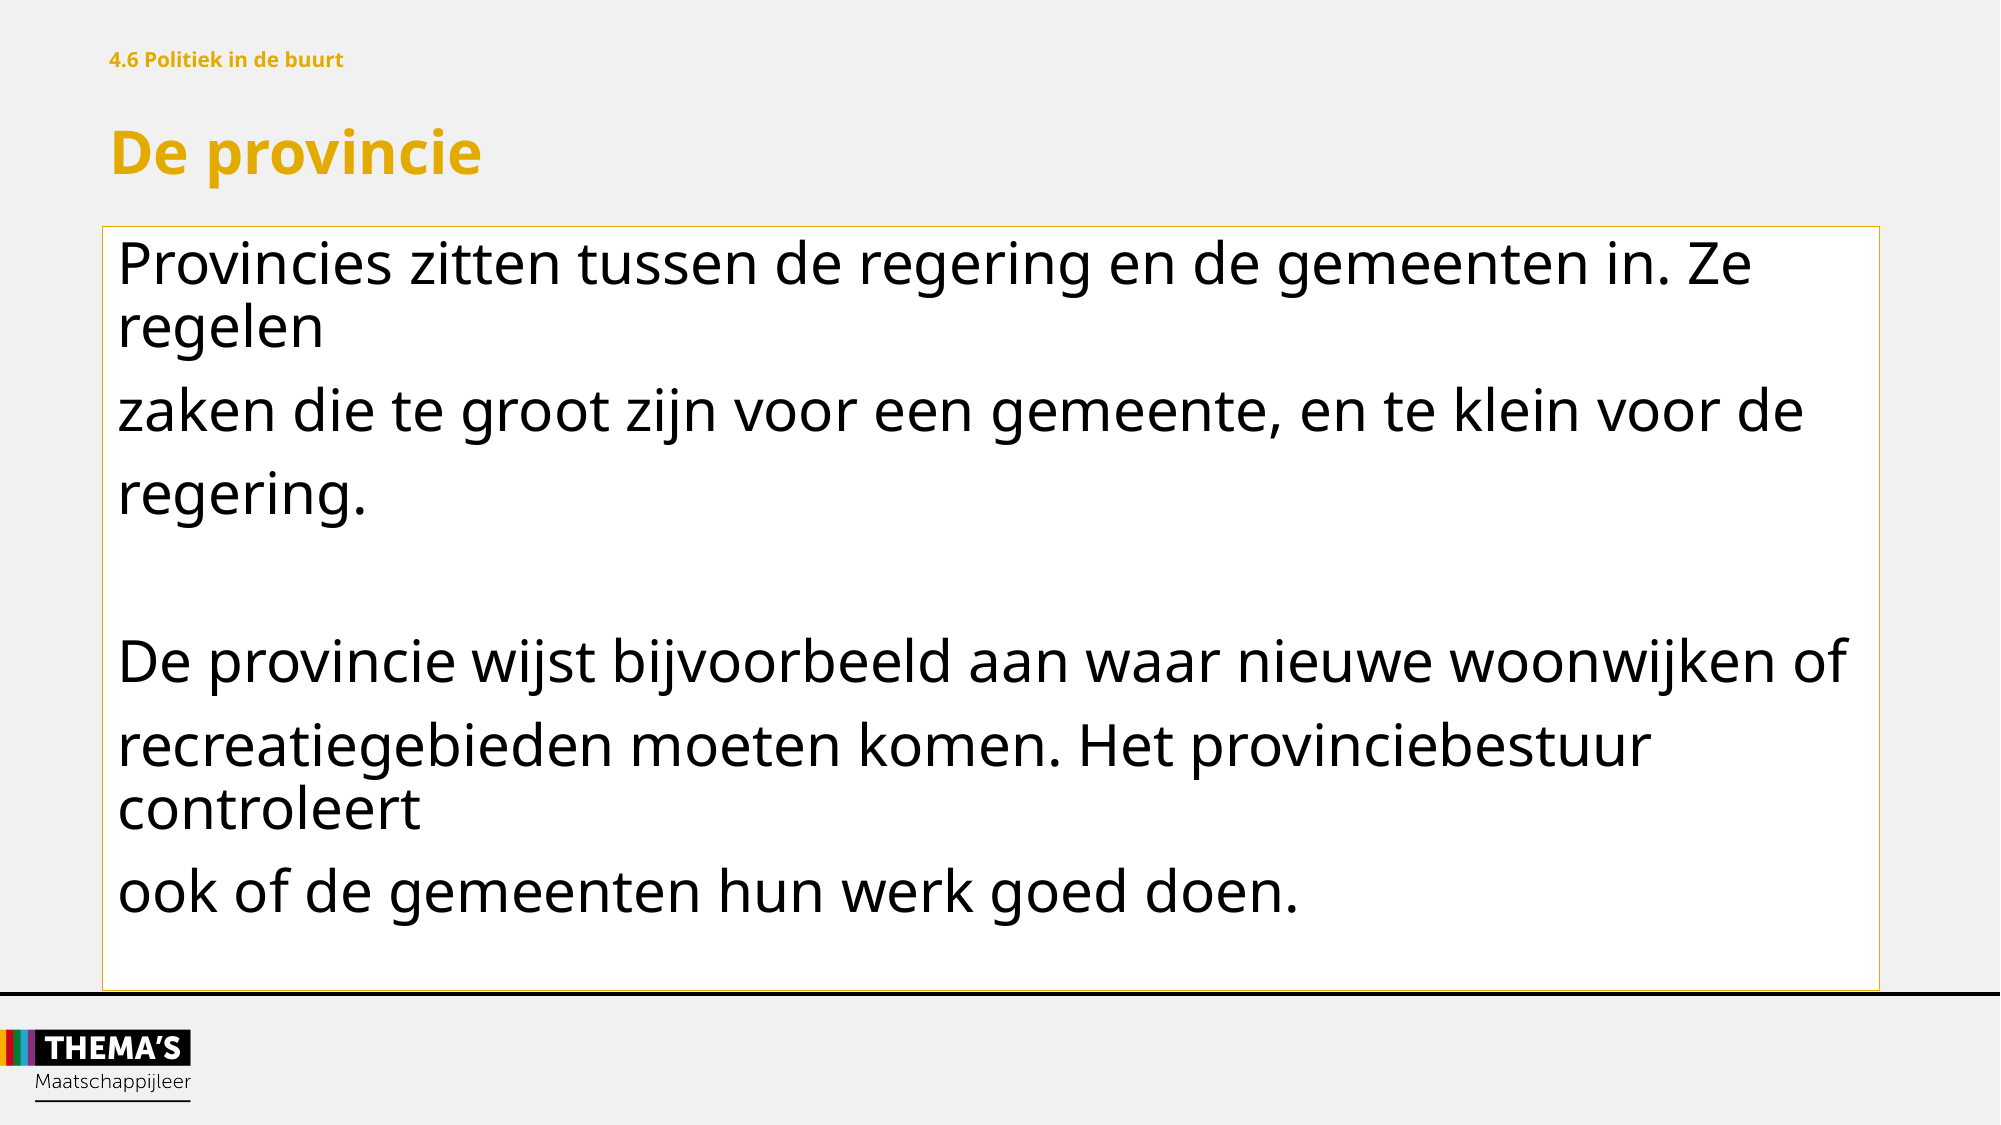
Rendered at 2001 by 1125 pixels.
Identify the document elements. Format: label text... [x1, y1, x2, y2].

list 4.6 Politiek in de buurt [94, 33, 941, 88]
list Provincies zitten tussen de regering en de gemeenten in. Ze regelen zaken die te groot zijn voor een gemeente, en te klein voor de regering. De provincie wijst bijvoorbeeld aan waar nieuwe woonwijken of recreatiegebieden moeten komen. Het provinciebestuur controleert ook of de gemeenten hun werk goed doen. [102, 226, 1880, 991]
picture [0, 993, 203, 1125]
list De provincie [94, 114, 1879, 205]
